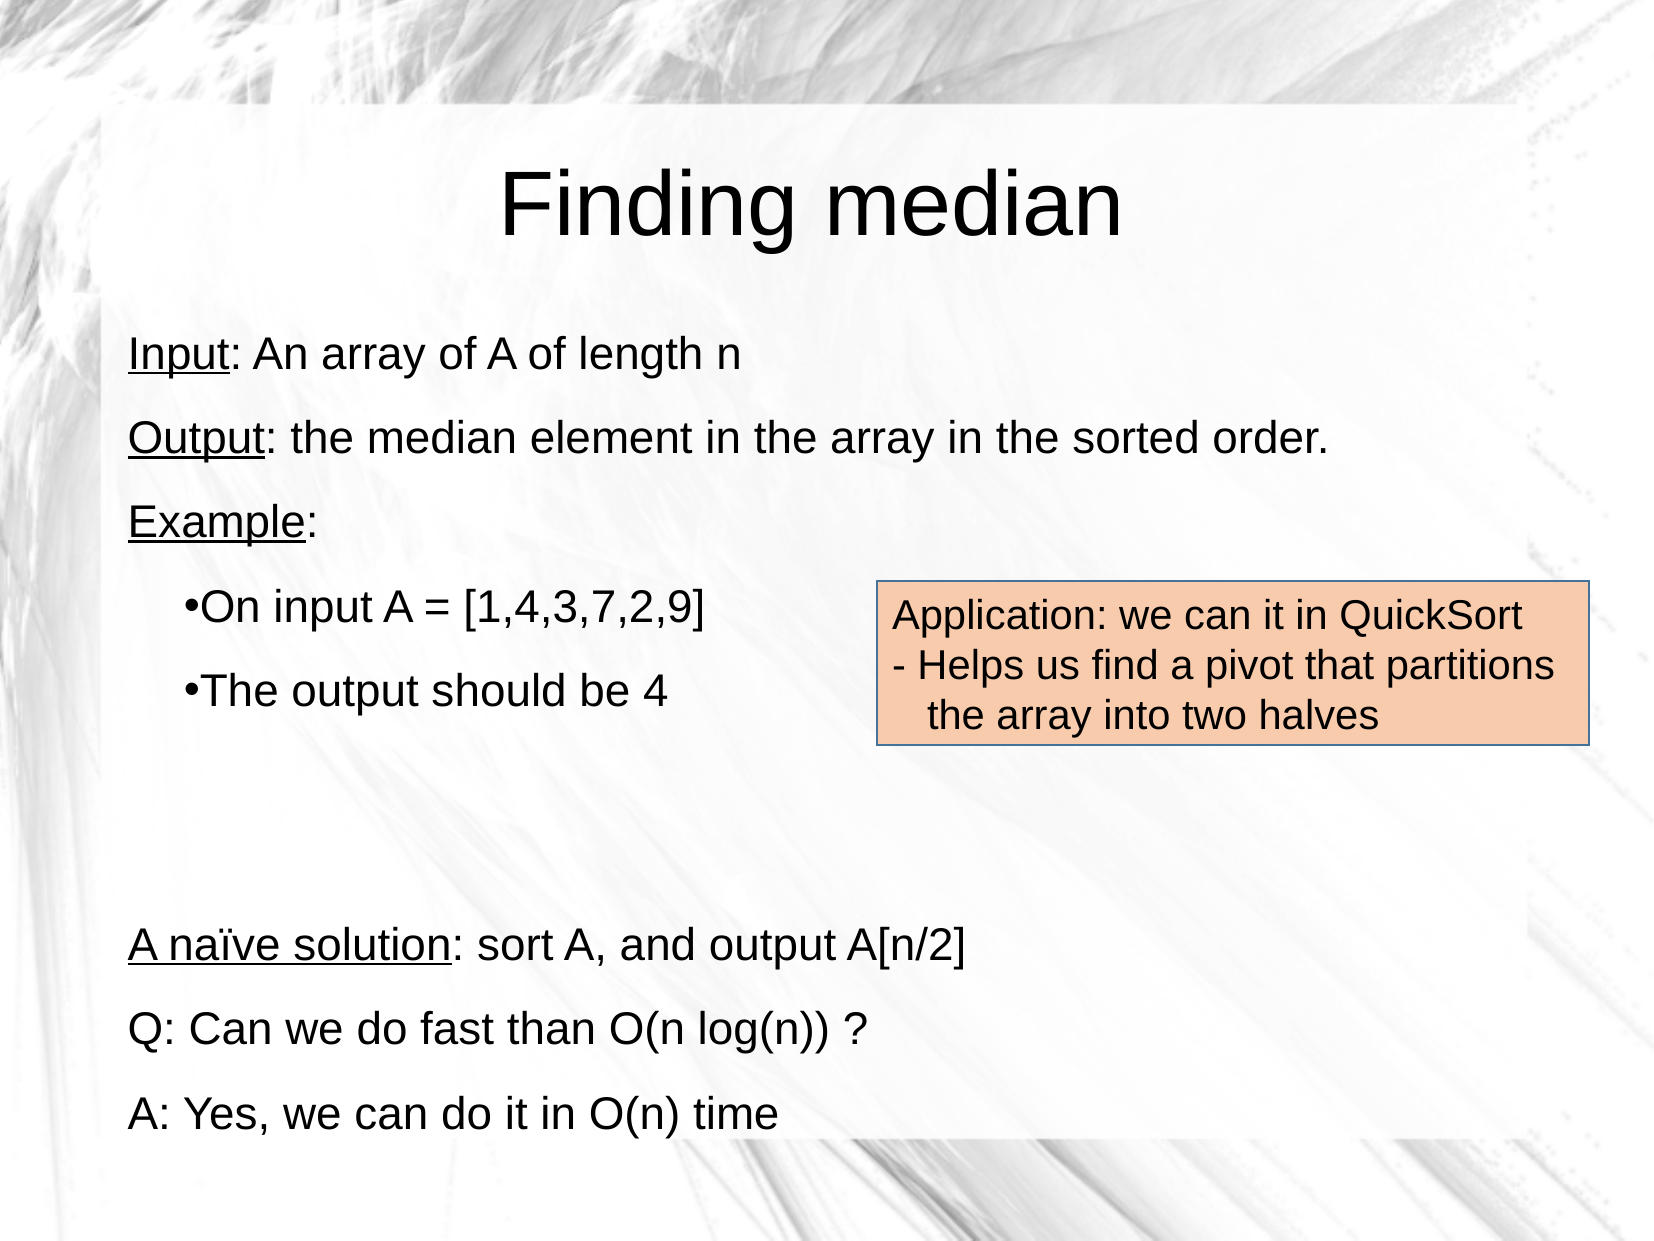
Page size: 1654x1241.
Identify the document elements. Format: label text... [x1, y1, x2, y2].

title Finding median [118, 93, 1506, 299]
text_box Application: we can it in QuickSort - Helps us find a pivot that partitions the array into two halves [876, 581, 1590, 745]
picture [0, 0, 1654, 1241]
list Input: An array of A of length n Output: the median element in the array in the sorted order. Example: On input A = [1,4,3,7,2,9] The output should be 4 A naïve solution: sort A, and output A[n/2] Q: Can we do fast than O(n log(n)) ? A: Yes, we can do it in O(n) time [118, 319, 1571, 1109]
